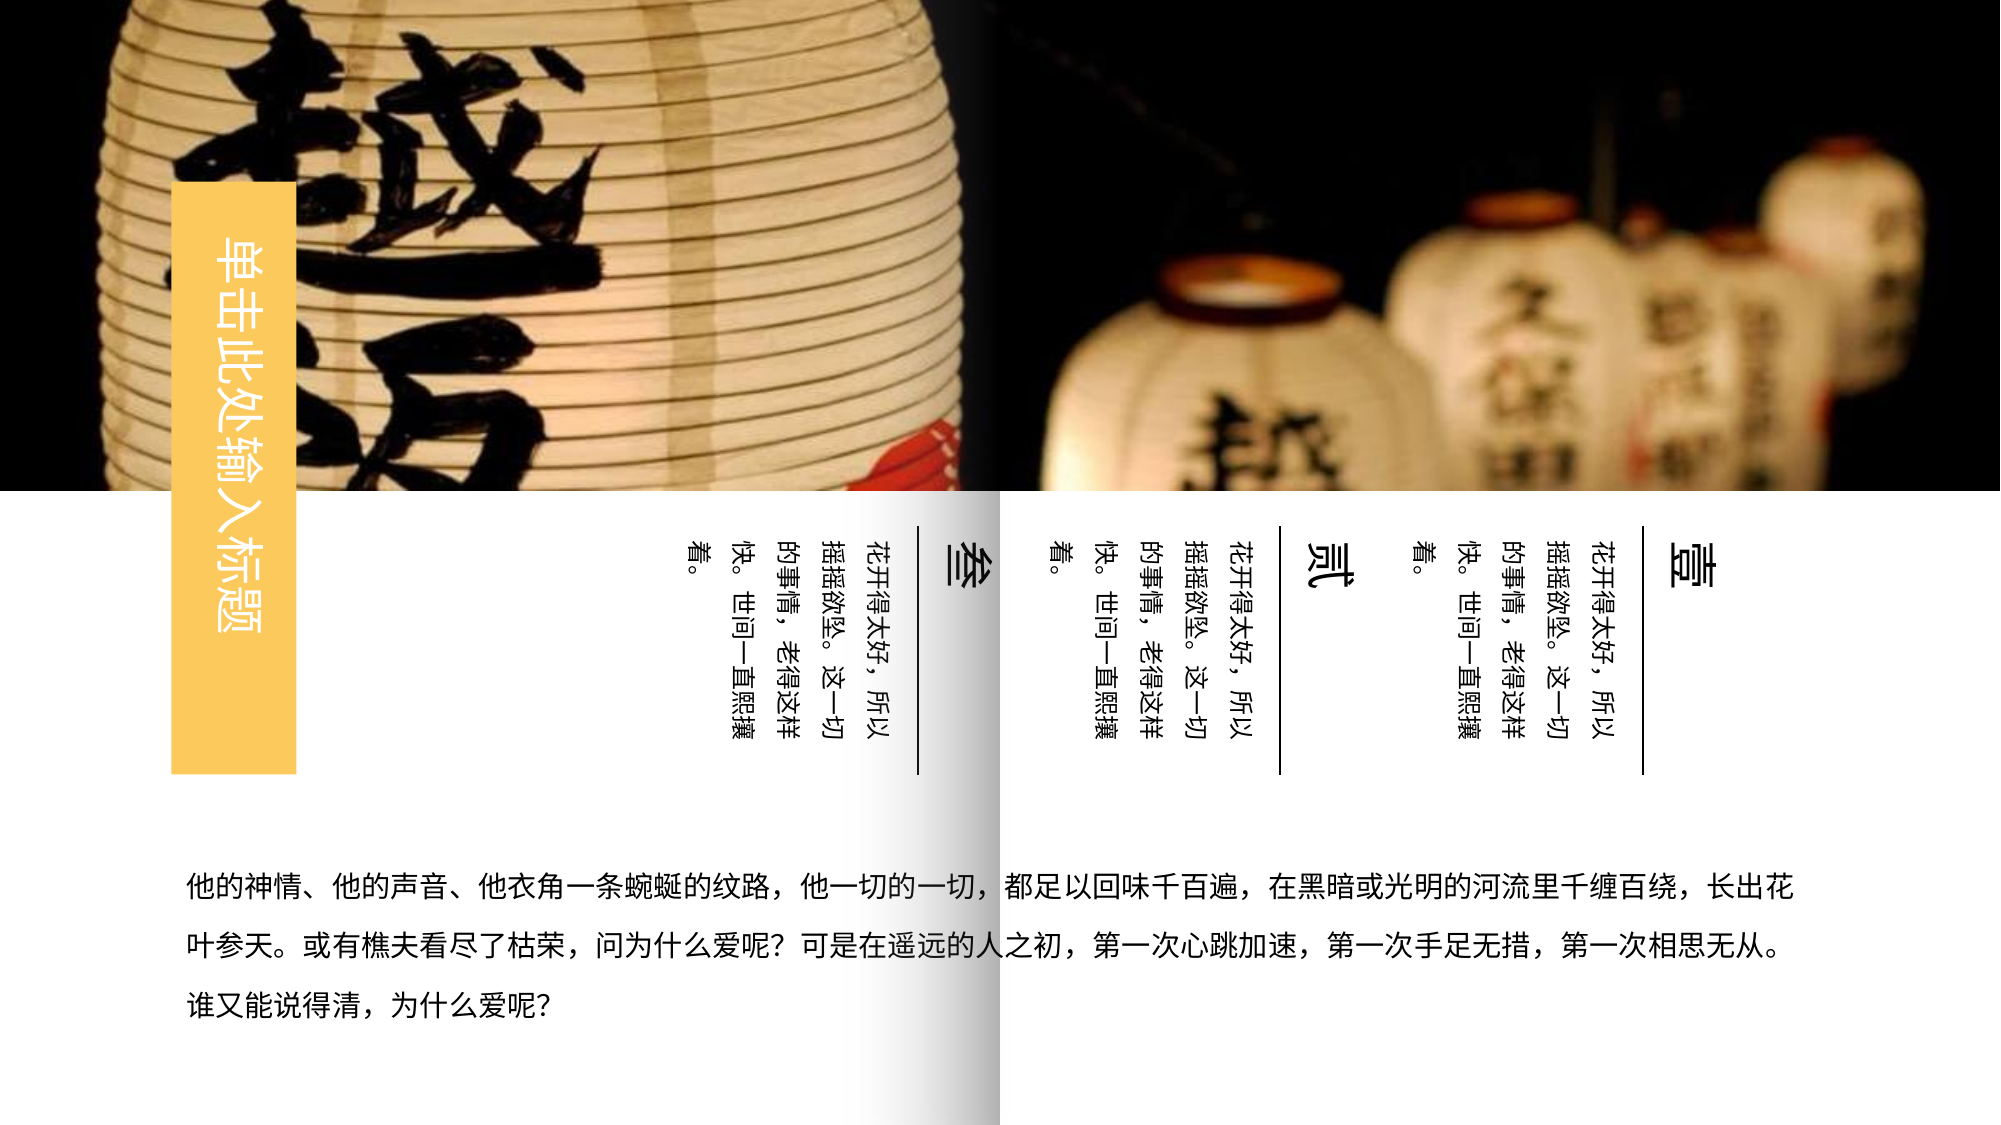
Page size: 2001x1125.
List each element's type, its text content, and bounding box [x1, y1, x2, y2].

text_box 他的神情、他的声音、他衣角一条蜿蜒的纹路，他一切的一切，都足以回味千百遍，在黑暗或光明的河流里千缠百绕，长出花叶参天。或有樵夫看尽了枯荣，问为什么爱呢？可是在遥远的人之初，第一次心跳加速，第一次手足无措，第一次相思无从。谁又能说得清，为什么爱呢？ [1004, 836, 1826, 1030]
text_box 贰 [1281, 526, 1370, 620]
text_box 壹 [1644, 525, 1733, 620]
picture [0, 0, 2000, 491]
text_box 花开得太好，所以摇摇欲坠。这一切的事情，老得这样快。世间一直熙攘着。 [1067, 526, 1280, 775]
text_box 叁 [1004, 526, 1008, 620]
text_box [0, 491, 1001, 1125]
text_box 花开得太好，所以摇摇欲坠。这一切的事情，老得这样快。世间一直熙攘着。 [1430, 525, 1642, 775]
